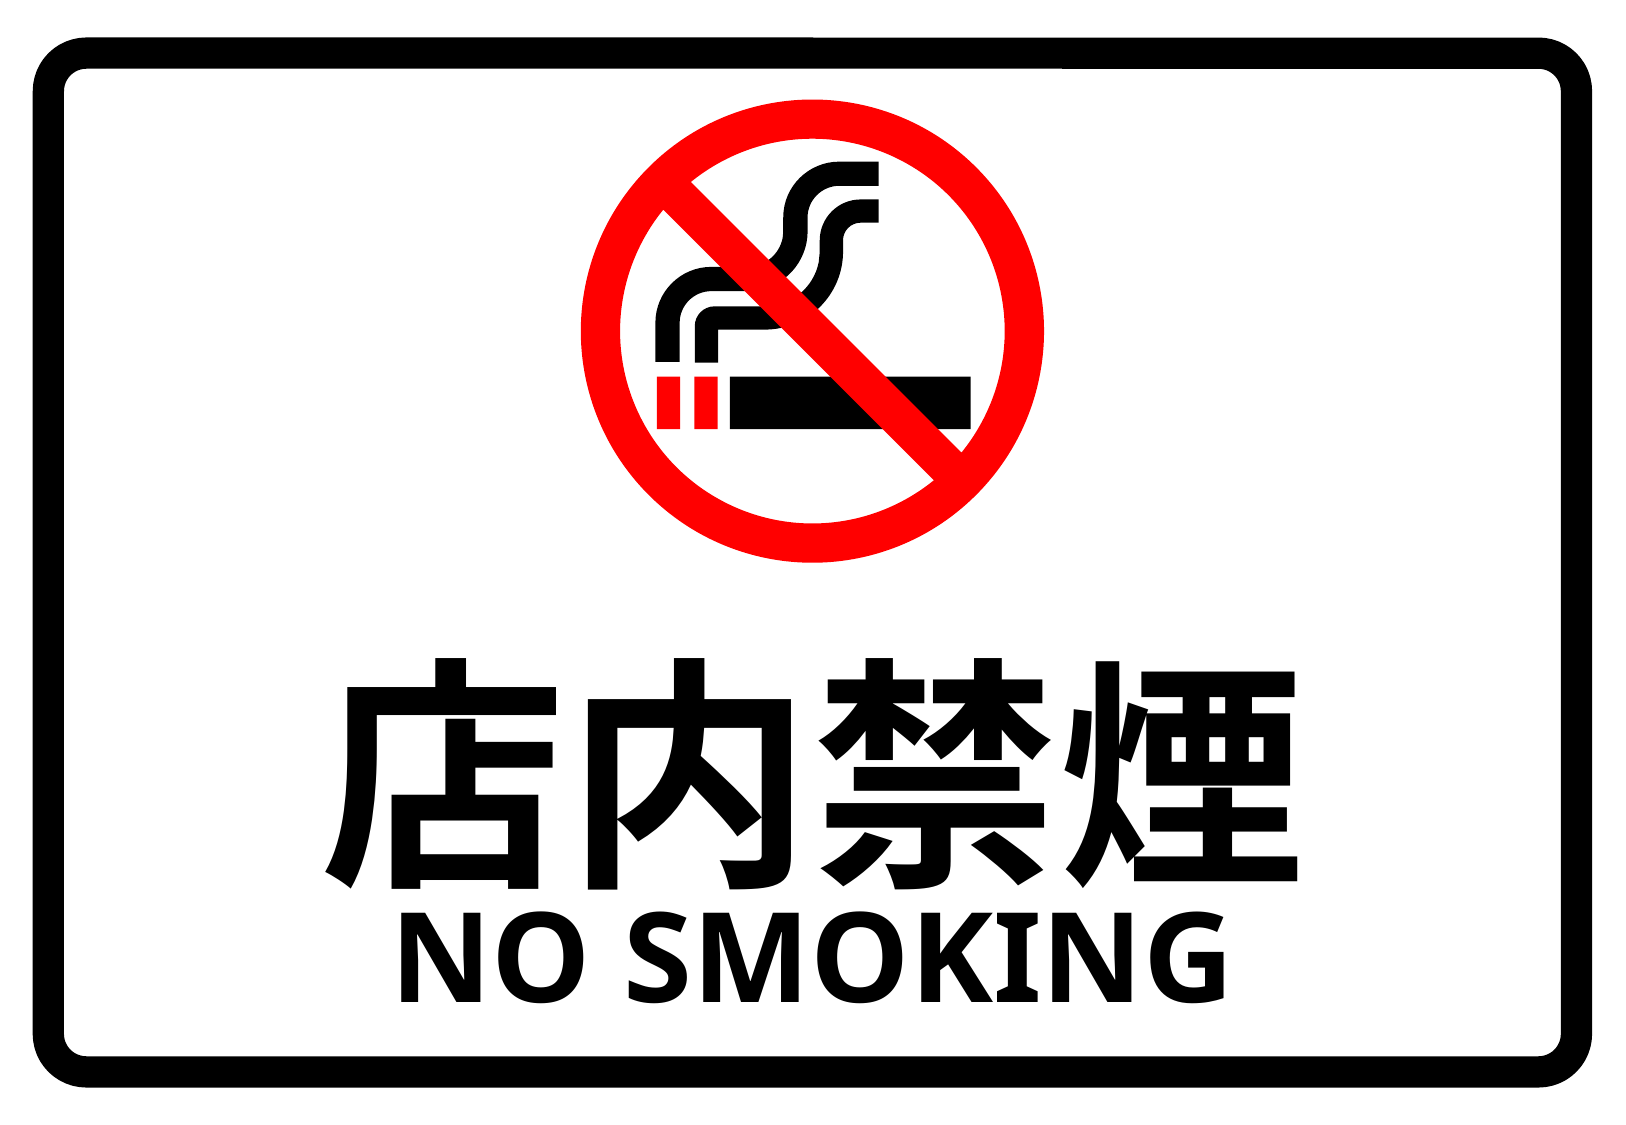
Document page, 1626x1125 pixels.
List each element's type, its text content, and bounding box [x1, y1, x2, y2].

text_box NO SMOKING [249, 869, 1375, 1035]
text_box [580, 99, 1045, 563]
text_box [46, 50, 1579, 613]
text_box 店内禁煙 [0, 613, 1625, 924]
text_box [46, 924, 1579, 1075]
